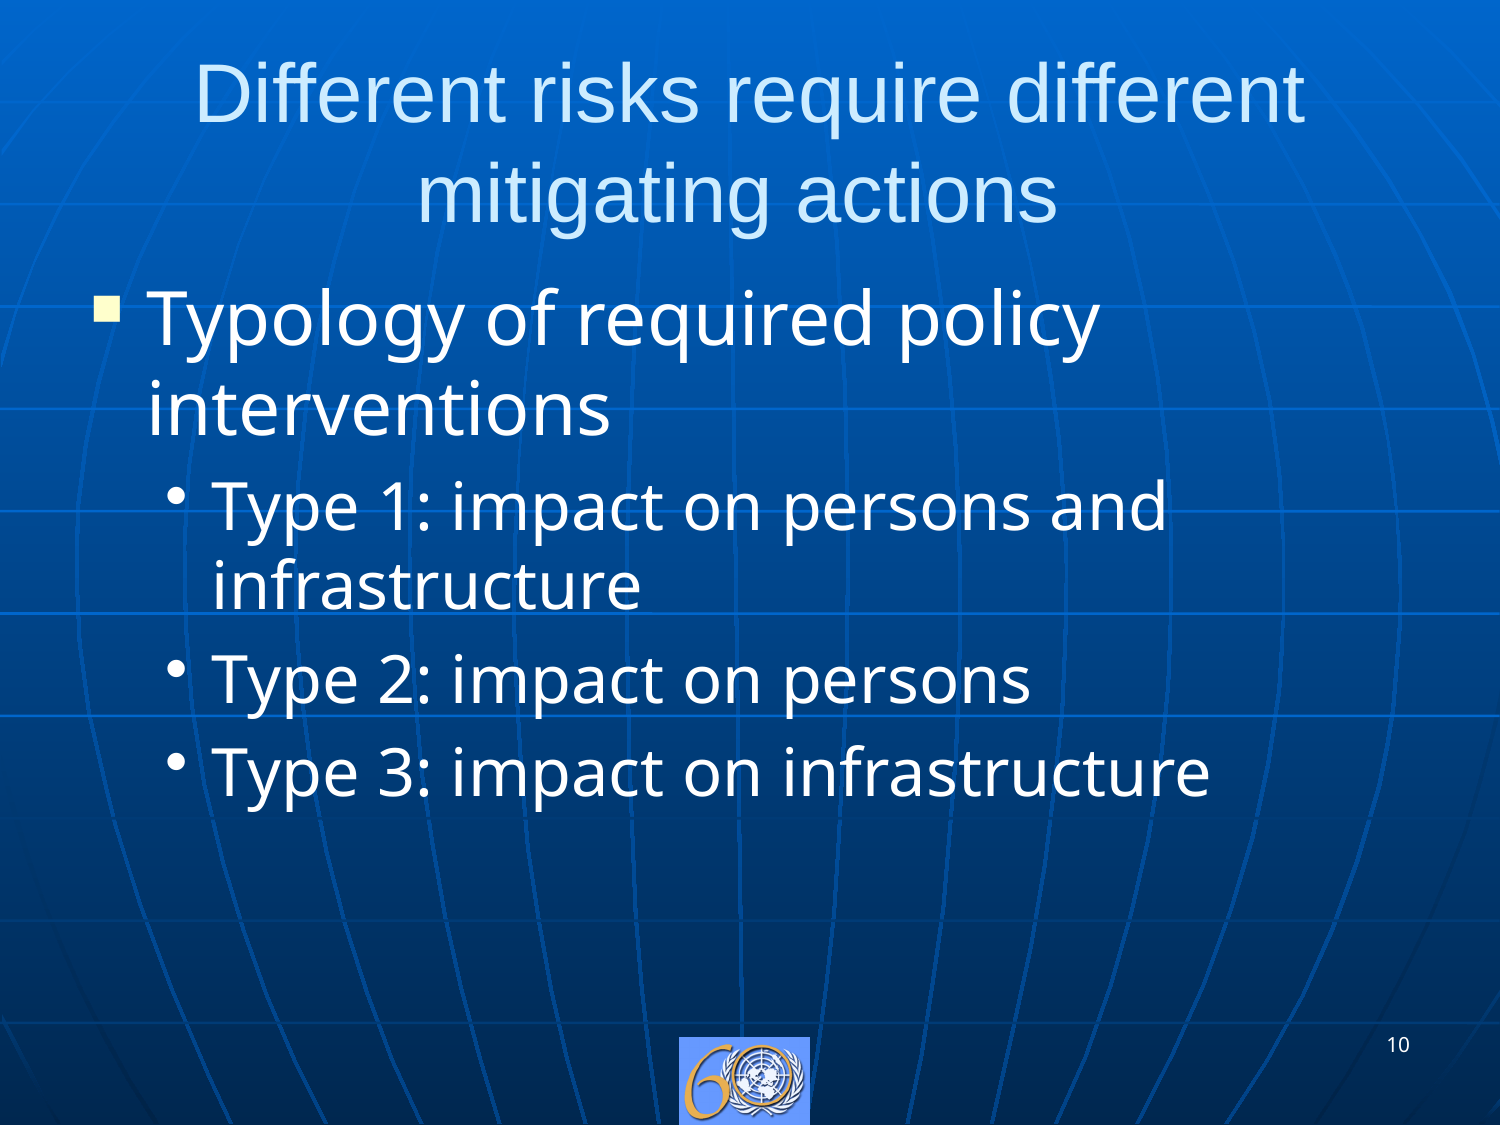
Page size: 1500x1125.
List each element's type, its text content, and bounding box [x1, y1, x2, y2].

slide_number 10 [1074, 1023, 1426, 1100]
picture [679, 1037, 810, 1125]
title Different risks require different mitigating actions [74, 45, 1426, 233]
list Typology of required policy interventions Type 1: impact on persons and infrastructure Type 2: impact on persons Type 3: impact on infrastructure [74, 262, 1426, 1006]
